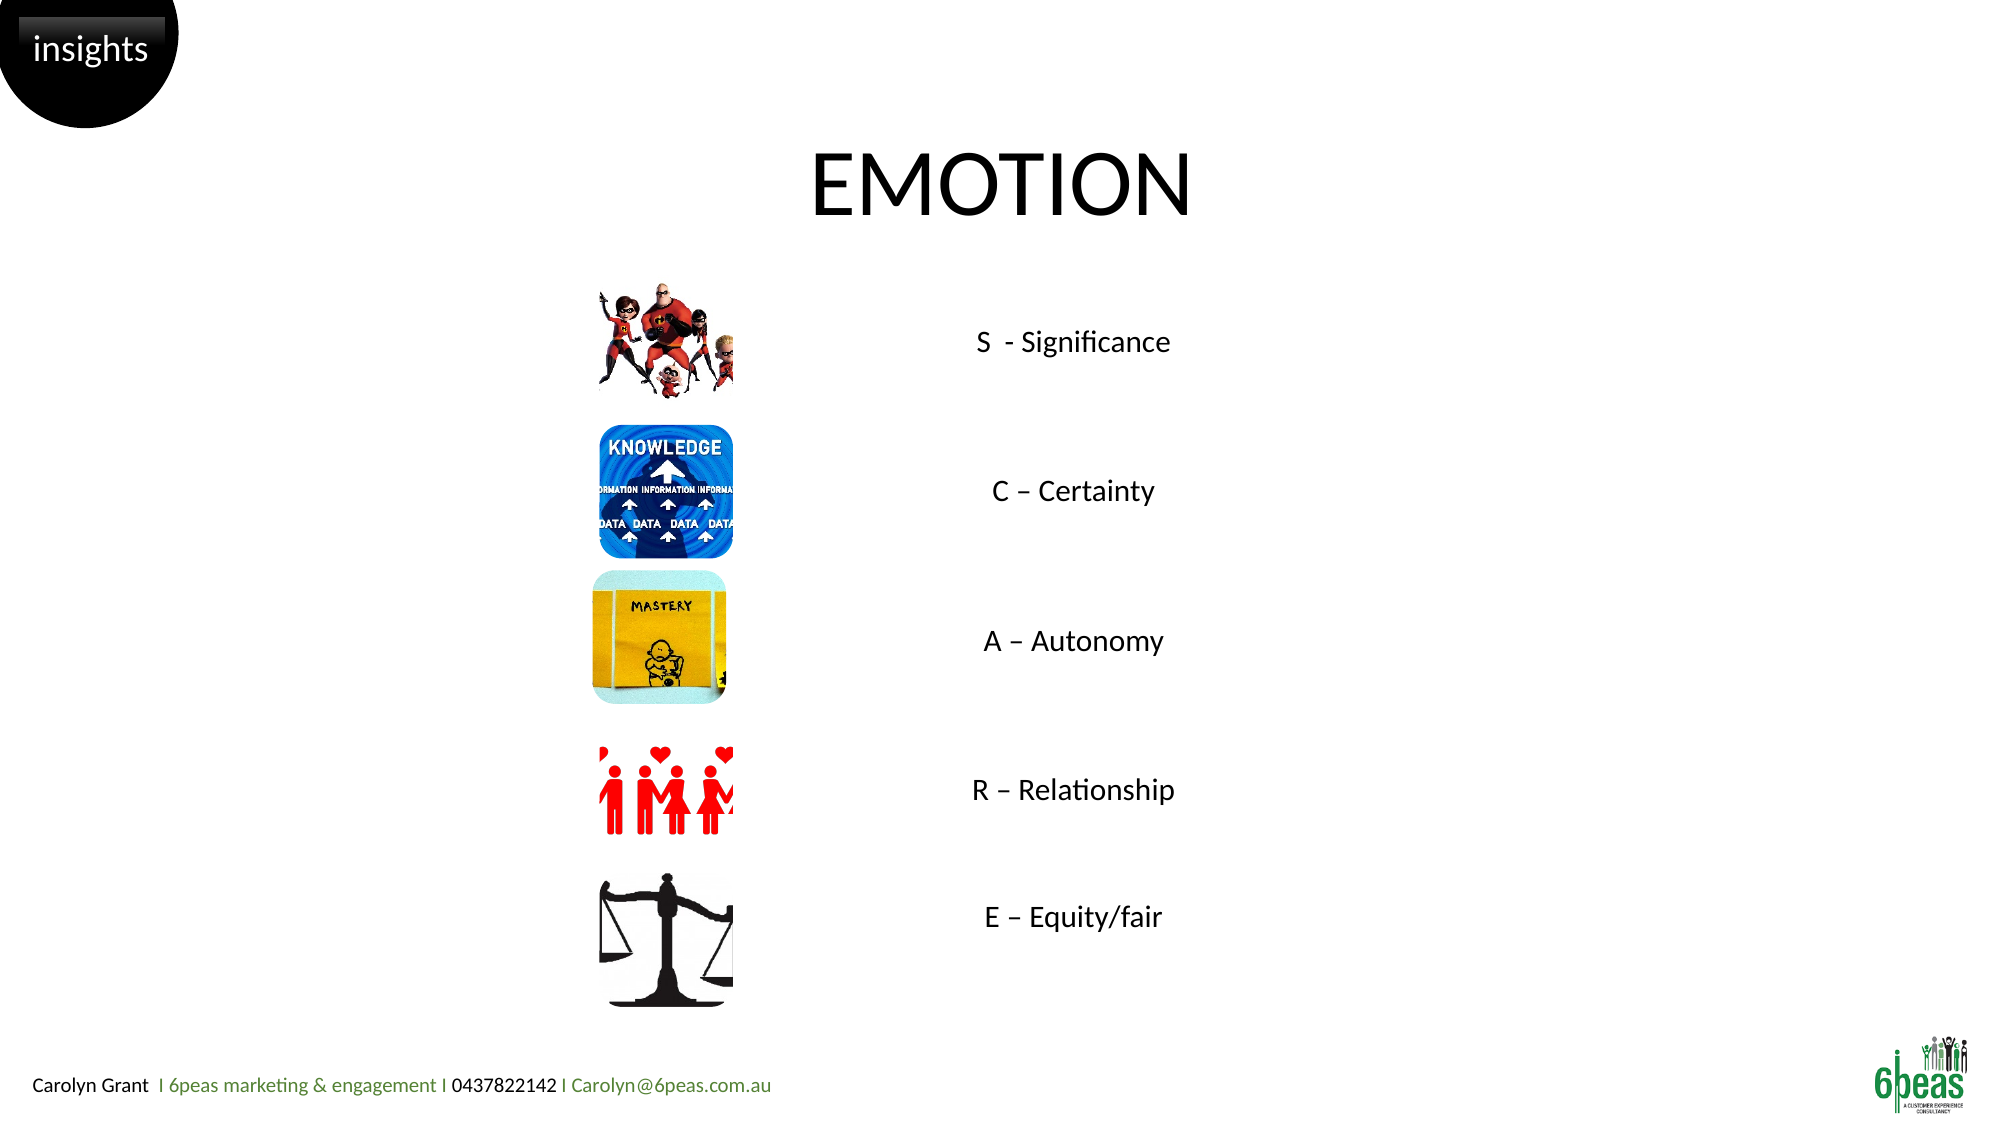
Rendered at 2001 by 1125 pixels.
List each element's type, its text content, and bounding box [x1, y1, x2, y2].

picture [1875, 1036, 1967, 1116]
text_box [0, 0, 179, 129]
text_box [333, 117, 1667, 1007]
text_box Carolyn Grant I 6peas marketing & engagement I 0437822142 I Carolyn@6peas.com.au [18, 1064, 825, 1105]
text_box insights [18, 16, 166, 77]
